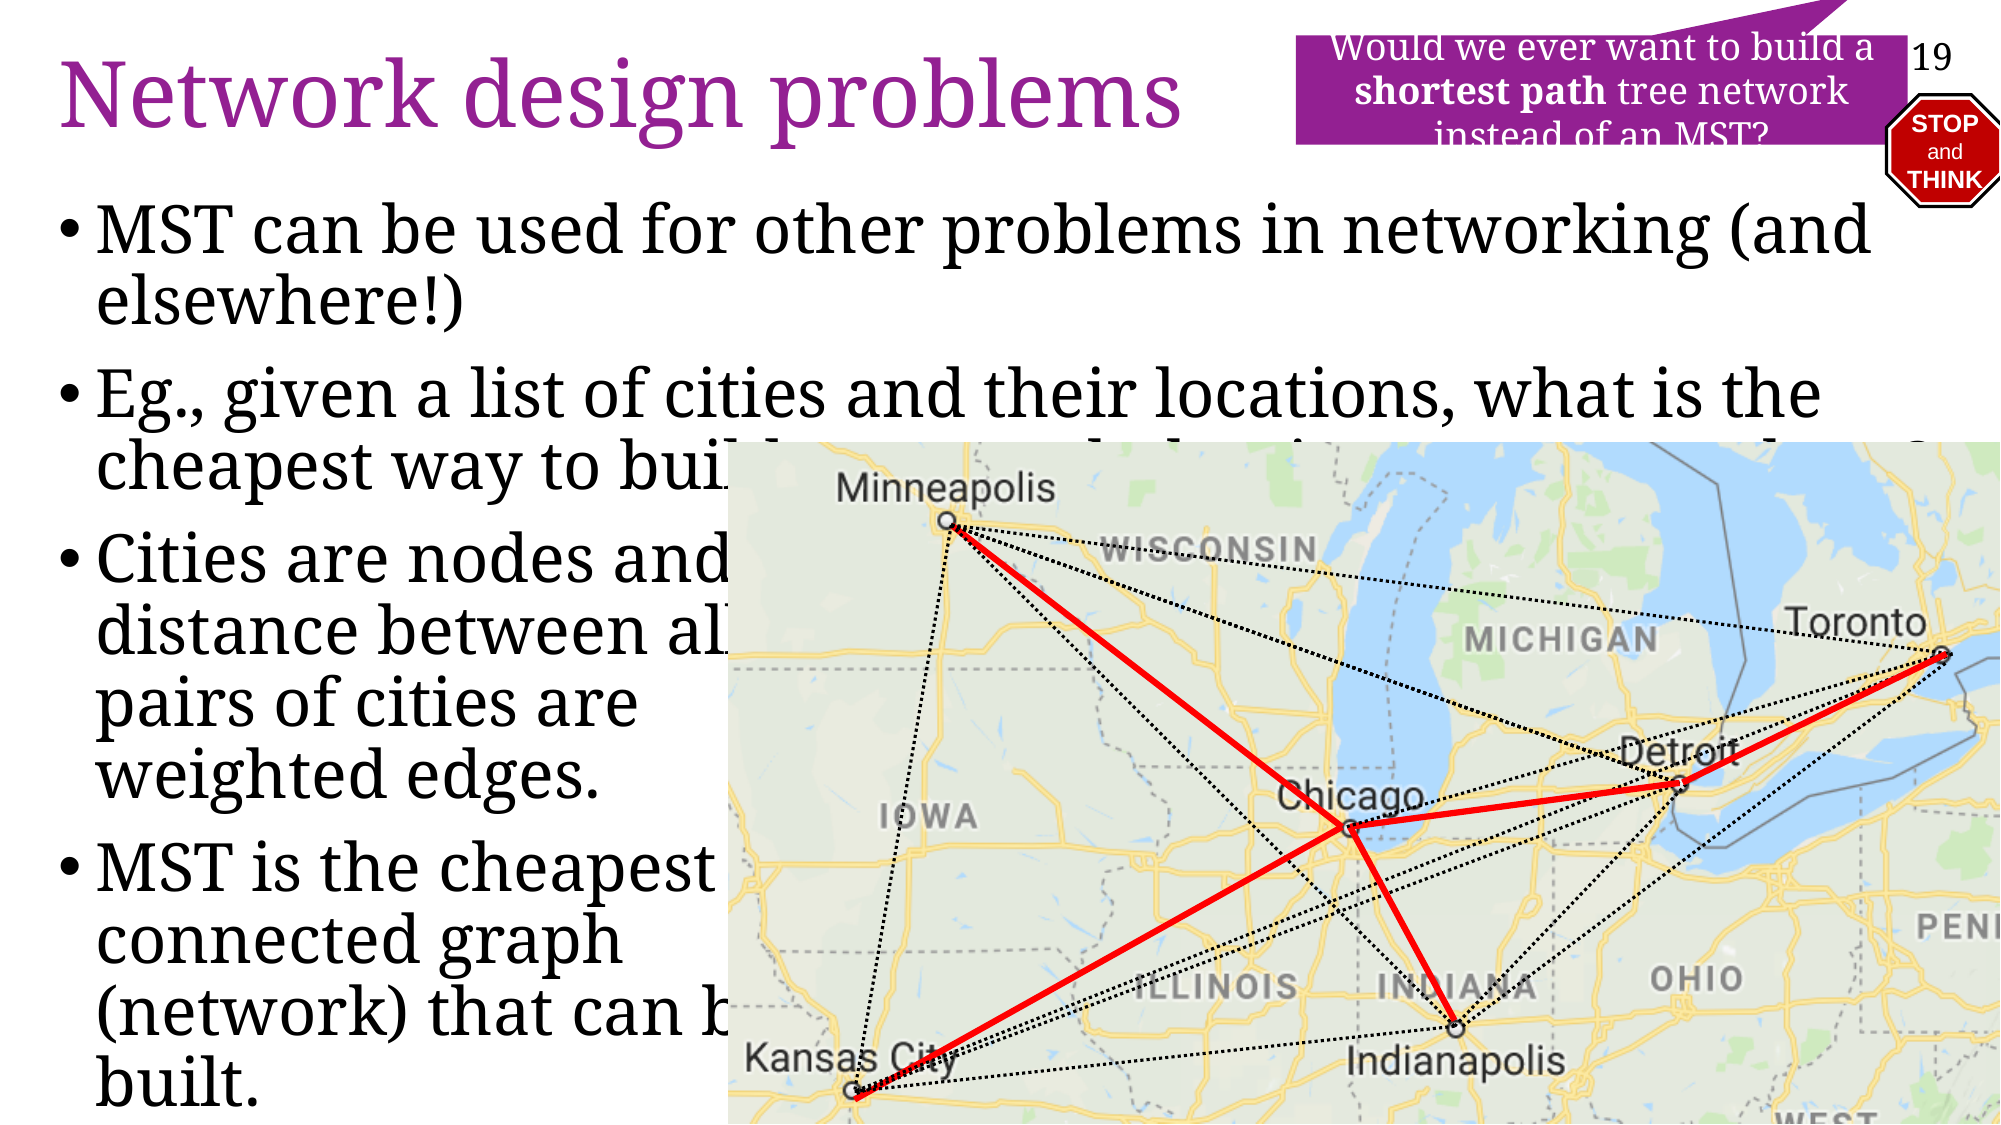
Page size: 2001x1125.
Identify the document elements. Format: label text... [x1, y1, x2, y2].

list MST can be used for other problems in networking (and elsewhere!) Eg., given a list of cities and their locations, what is the cheapest way to build a network that interconnects them? Cities are nodes and distance between all pairs of cities are weighted edges. MST is the cheapest connected graph (network) that can be built. [43, 188, 1953, 1106]
text_box Would we ever want to build a shortest path tree network instead of an MST? [1294, 0, 1909, 146]
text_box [1462, 661, 1948, 1027]
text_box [854, 524, 951, 653]
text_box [1454, 828, 1462, 1027]
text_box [1345, 653, 1946, 828]
picture [728, 442, 2000, 1124]
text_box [951, 524, 1953, 653]
title Network design problems [1810, 25, 1953, 94]
title Network design problems [43, 25, 1884, 171]
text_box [1886, 94, 2000, 207]
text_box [854, 1095, 1343, 1100]
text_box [1682, 653, 1947, 783]
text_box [1349, 828, 1454, 1021]
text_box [854, 653, 1953, 1092]
